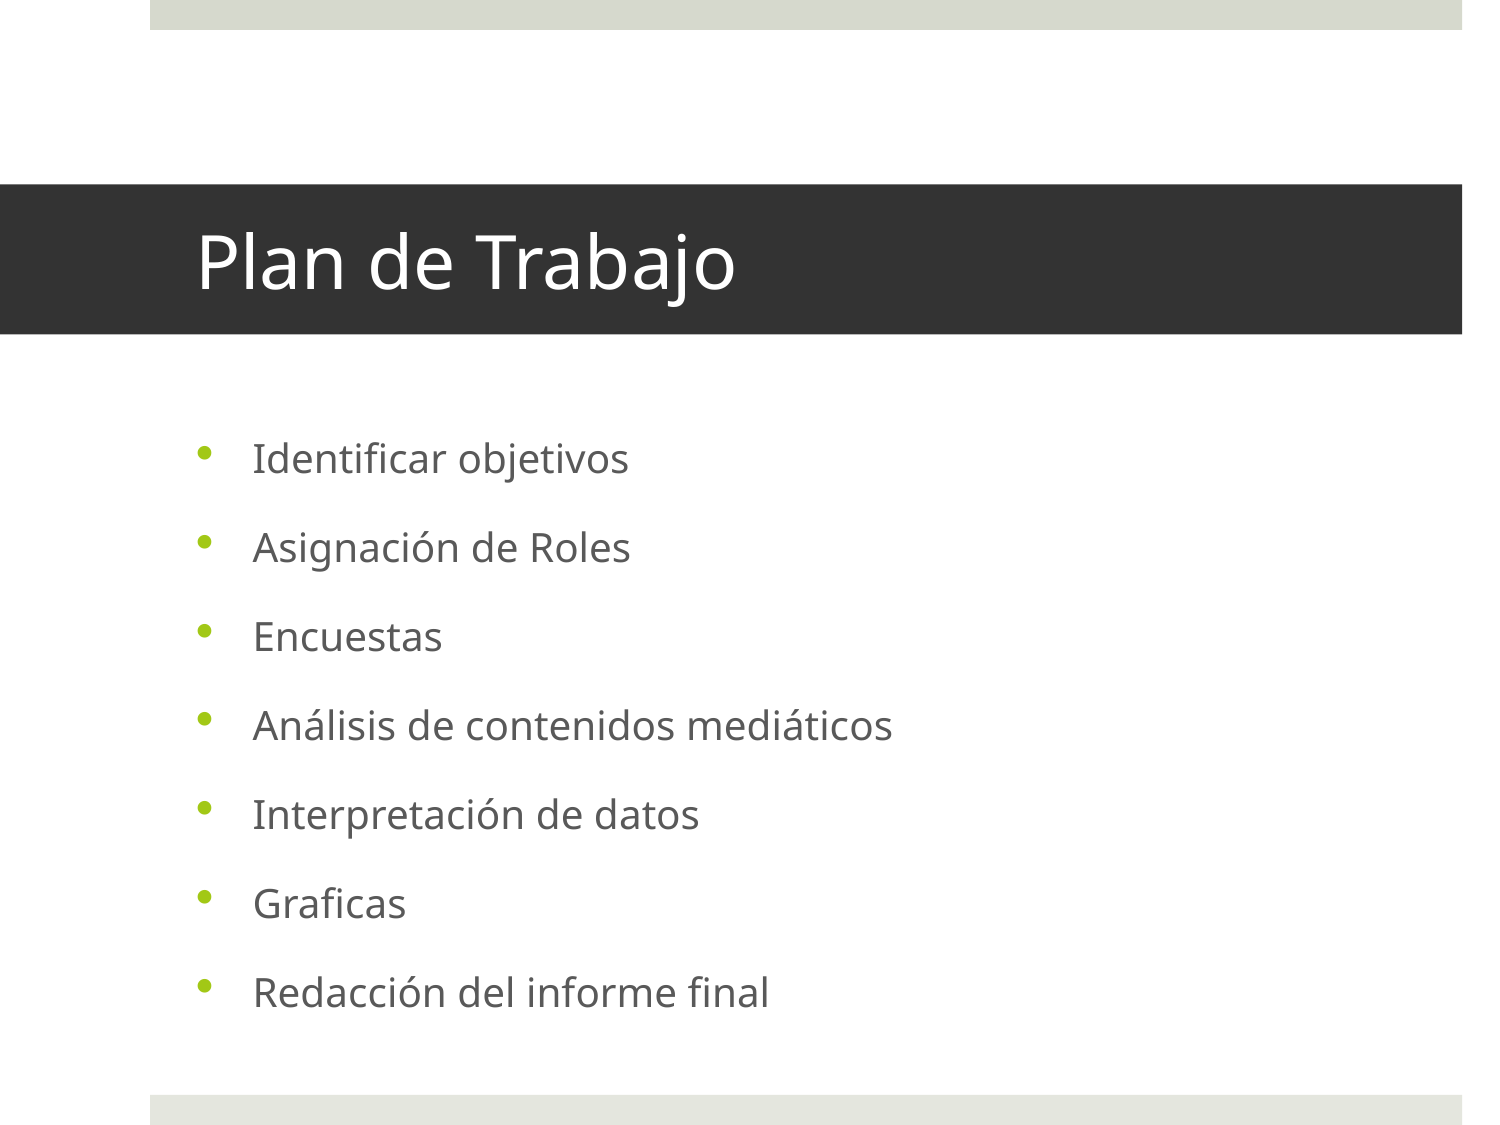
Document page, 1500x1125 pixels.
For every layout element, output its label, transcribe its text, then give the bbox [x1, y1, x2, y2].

title Plan de Trabajo [0, 184, 1463, 335]
list Identificar objetivos Asignación de Roles Encuestas Análisis de contenidos mediáticos Interpretación de datos Graficas Redacción del informe final [182, 425, 1432, 1028]
